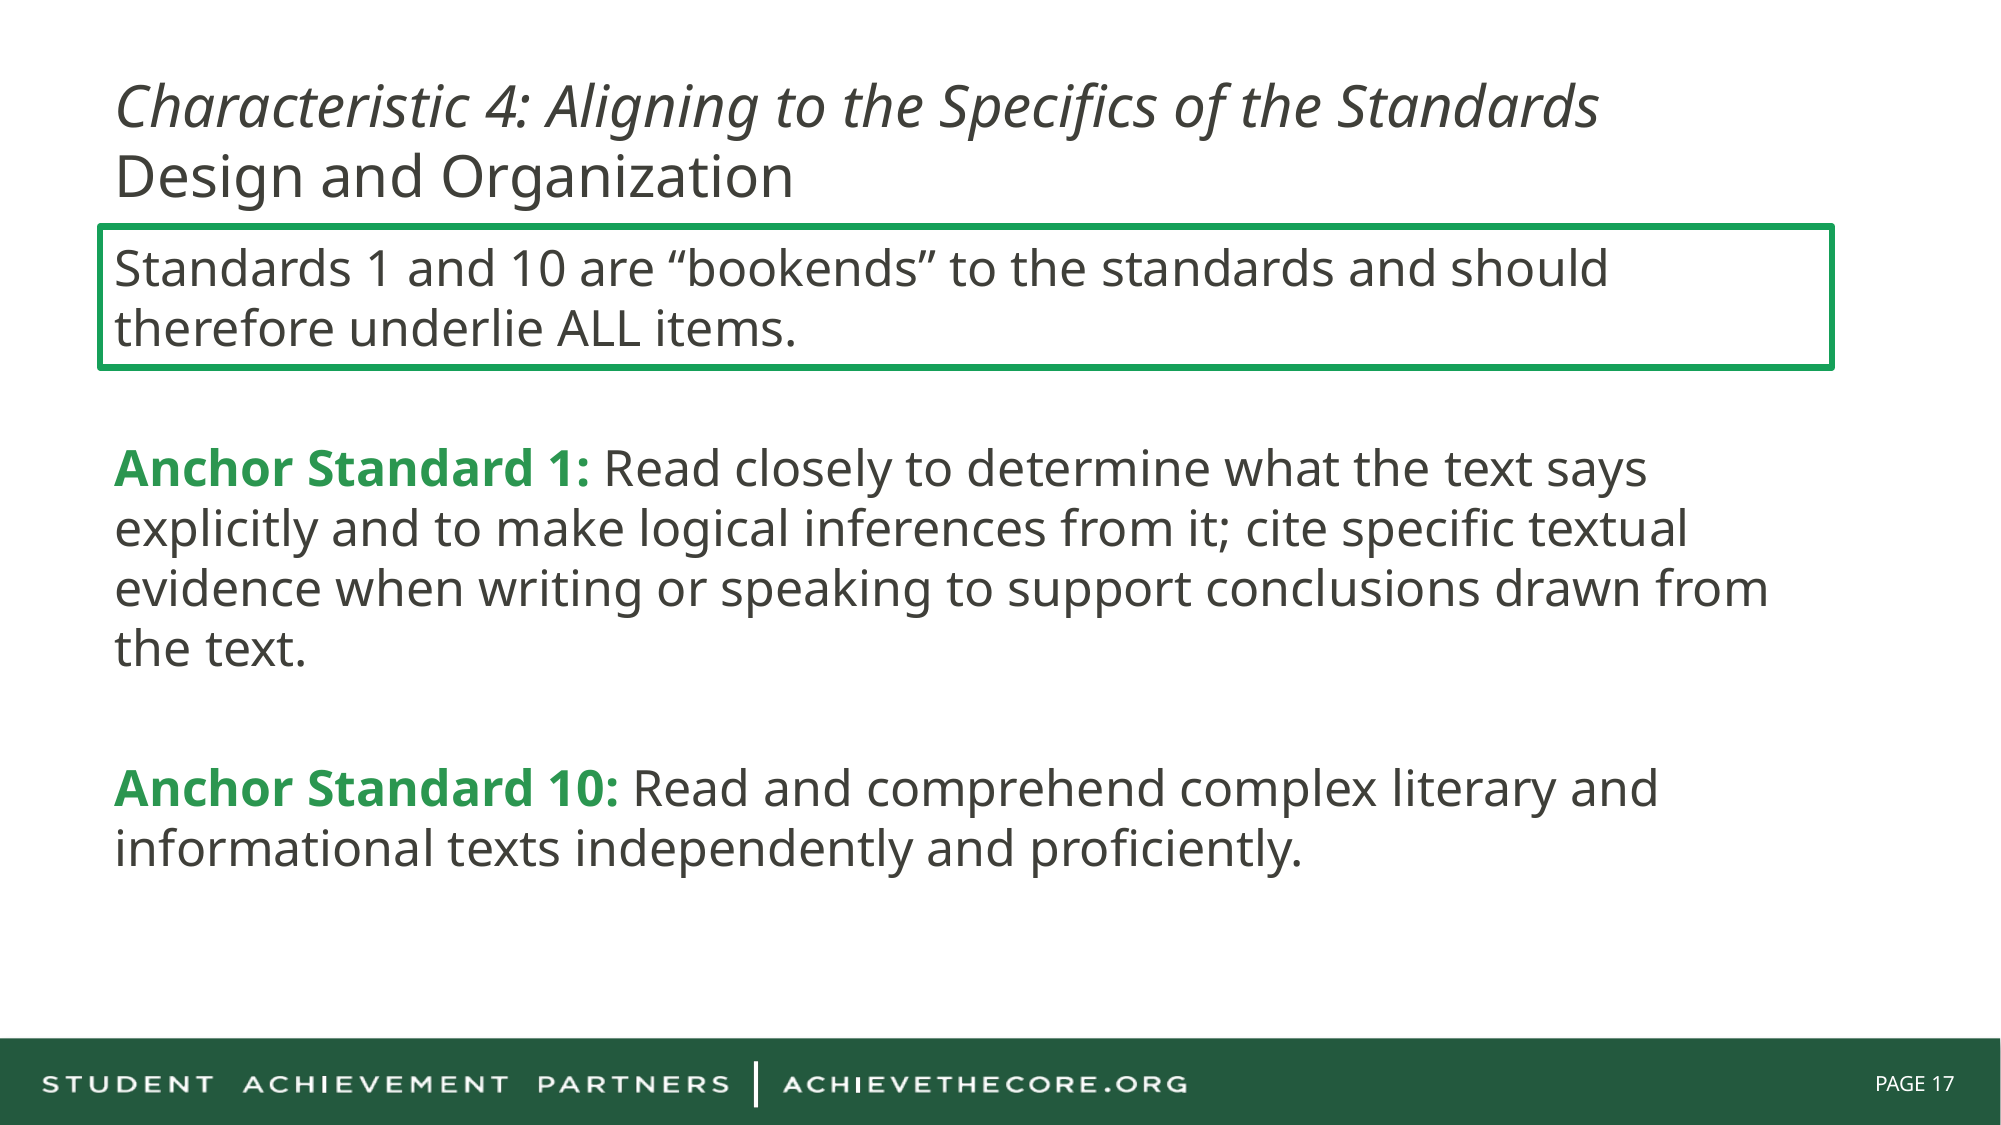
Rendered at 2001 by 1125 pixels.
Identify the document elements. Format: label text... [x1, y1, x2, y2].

list Standards 1 and 10 are “bookends” to the standards and should therefore underlie ALL items. Anchor Standard 1: Read closely to determine what the text says explicitly and to make logical inferences from it; cite specific textual evidence when writing or speaking to support conclusions drawn from the text. Anchor Standard 10: Read and comprehend complex literary and informational texts independently and proficiently. [99, 370, 1832, 972]
title Characteristic 4: Aligning to the Specifics of the Standards Design and Organization [99, 45, 1900, 233]
text_box [98, 224, 1834, 370]
